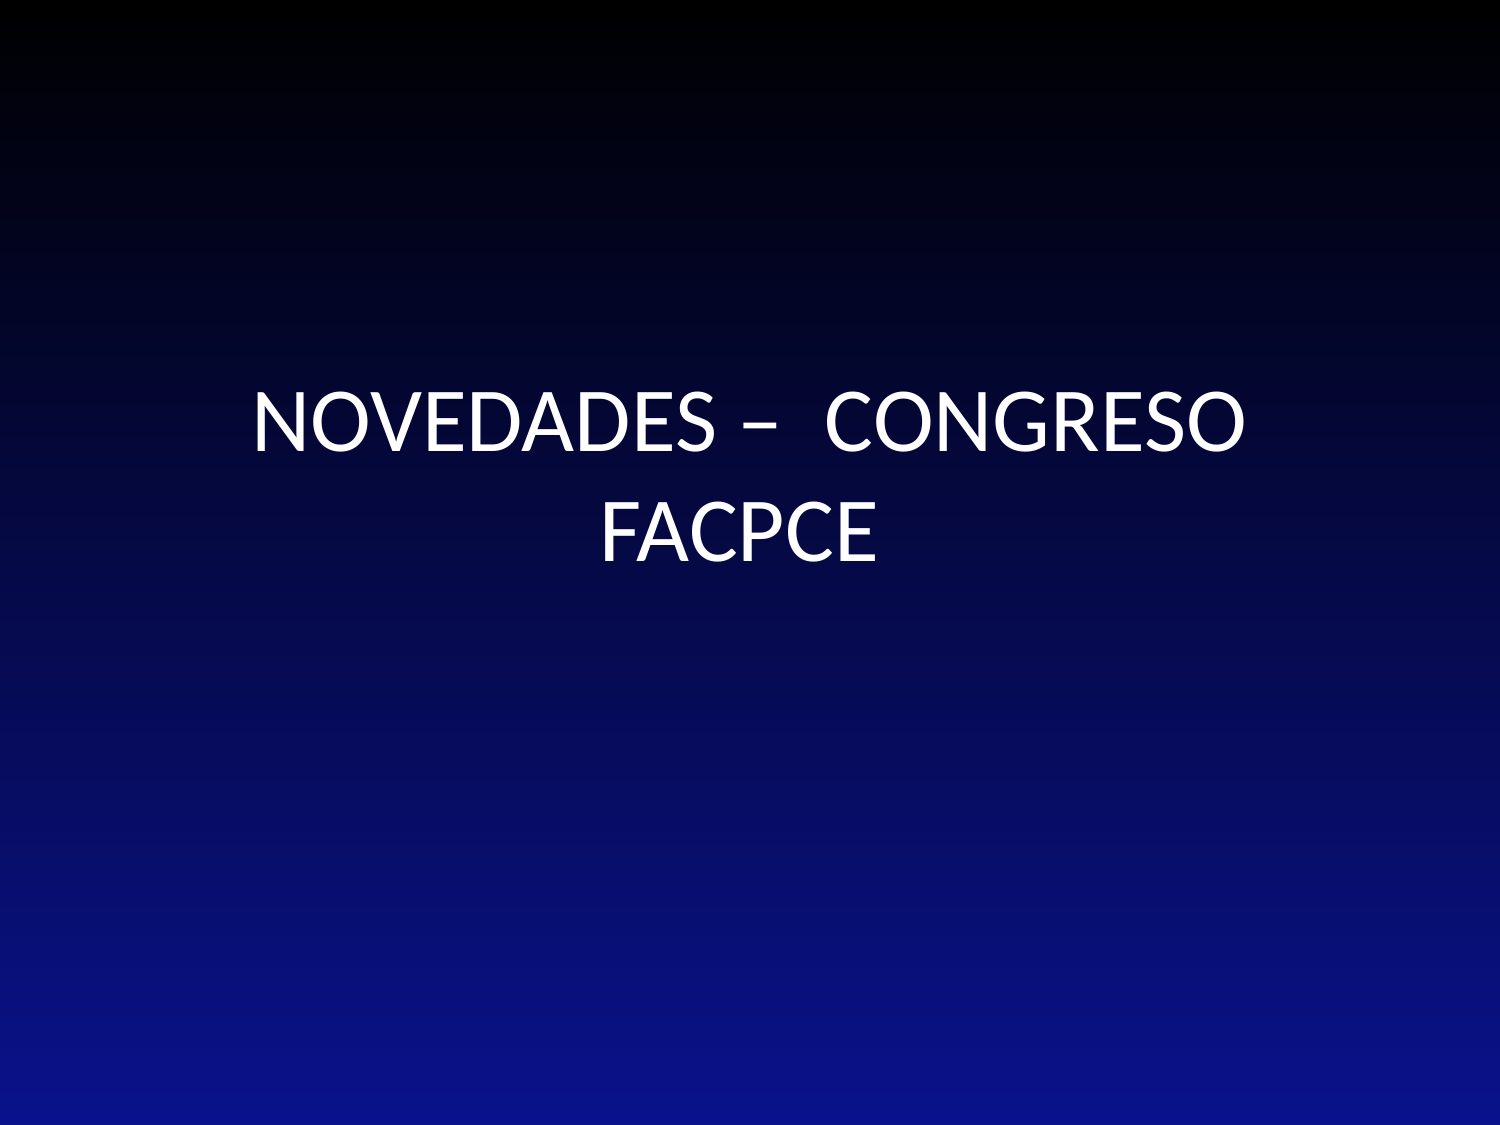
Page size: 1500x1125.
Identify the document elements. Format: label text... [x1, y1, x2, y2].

title NOVEDADES – CONGRESO FACPCE [112, 349, 1388, 591]
